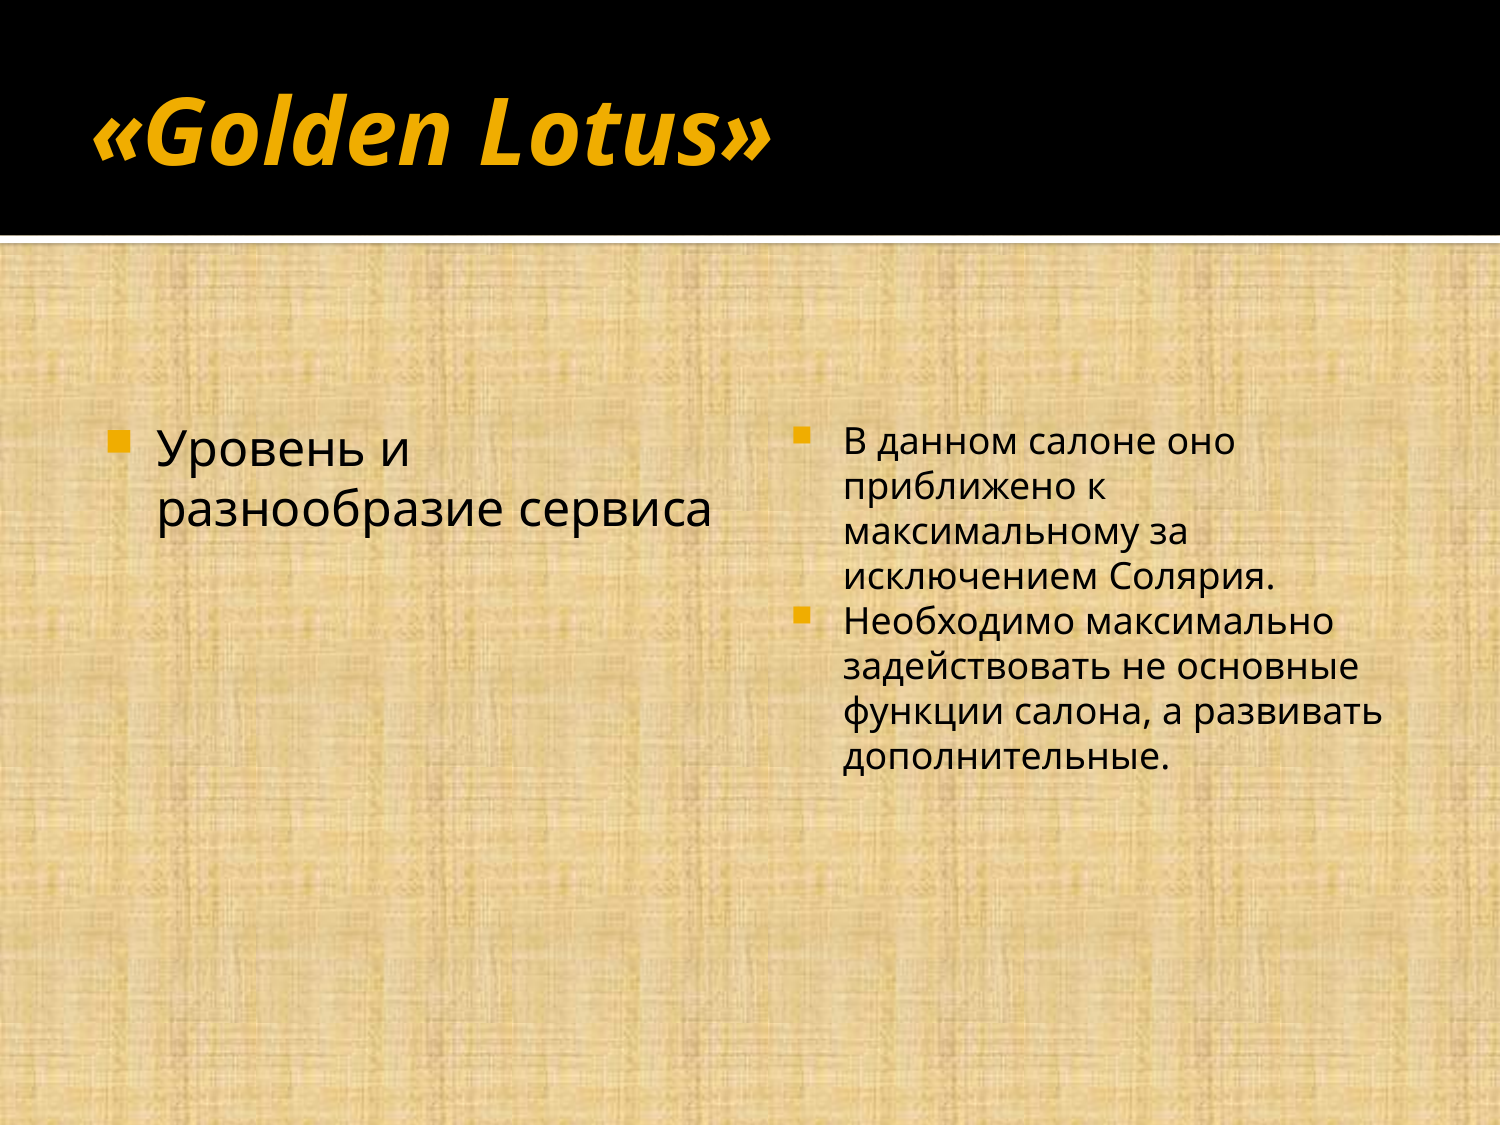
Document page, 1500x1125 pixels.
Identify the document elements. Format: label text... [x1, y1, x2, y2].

list В данном салоне оно приближено к максимальному за исключением Солярия. Необходимо максимально задействовать не основные функции салона, а развивать дополнительные. [761, 401, 1425, 1050]
picture [0, 244, 1500, 1125]
title «Golden Lotus» [75, 24, 1425, 231]
list Уровень и разнообразие сервиса [75, 401, 738, 1050]
